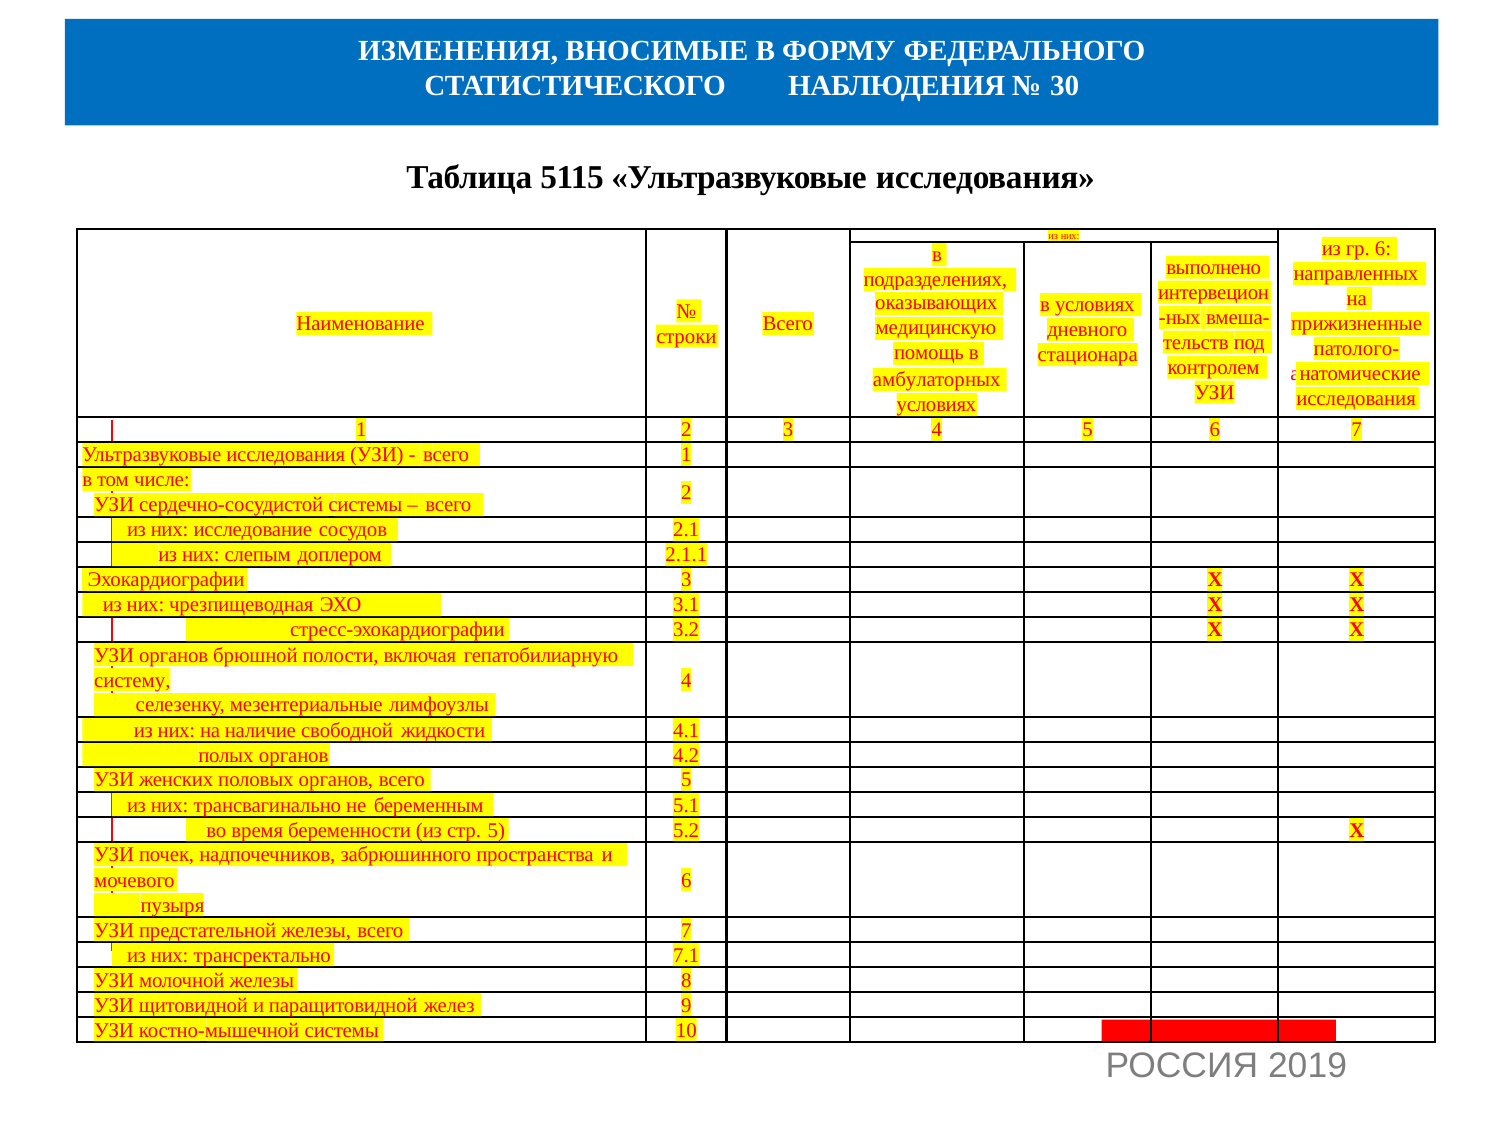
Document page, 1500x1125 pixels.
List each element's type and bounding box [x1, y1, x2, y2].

text_box [75, 226, 1437, 1085]
table_cell [875, 317, 1003, 340]
text_box [404, 153, 1114, 196]
title [302, 29, 1201, 220]
table_header [875, 292, 1003, 315]
text_box [64, 18, 1439, 126]
table_cell [875, 342, 1003, 364]
